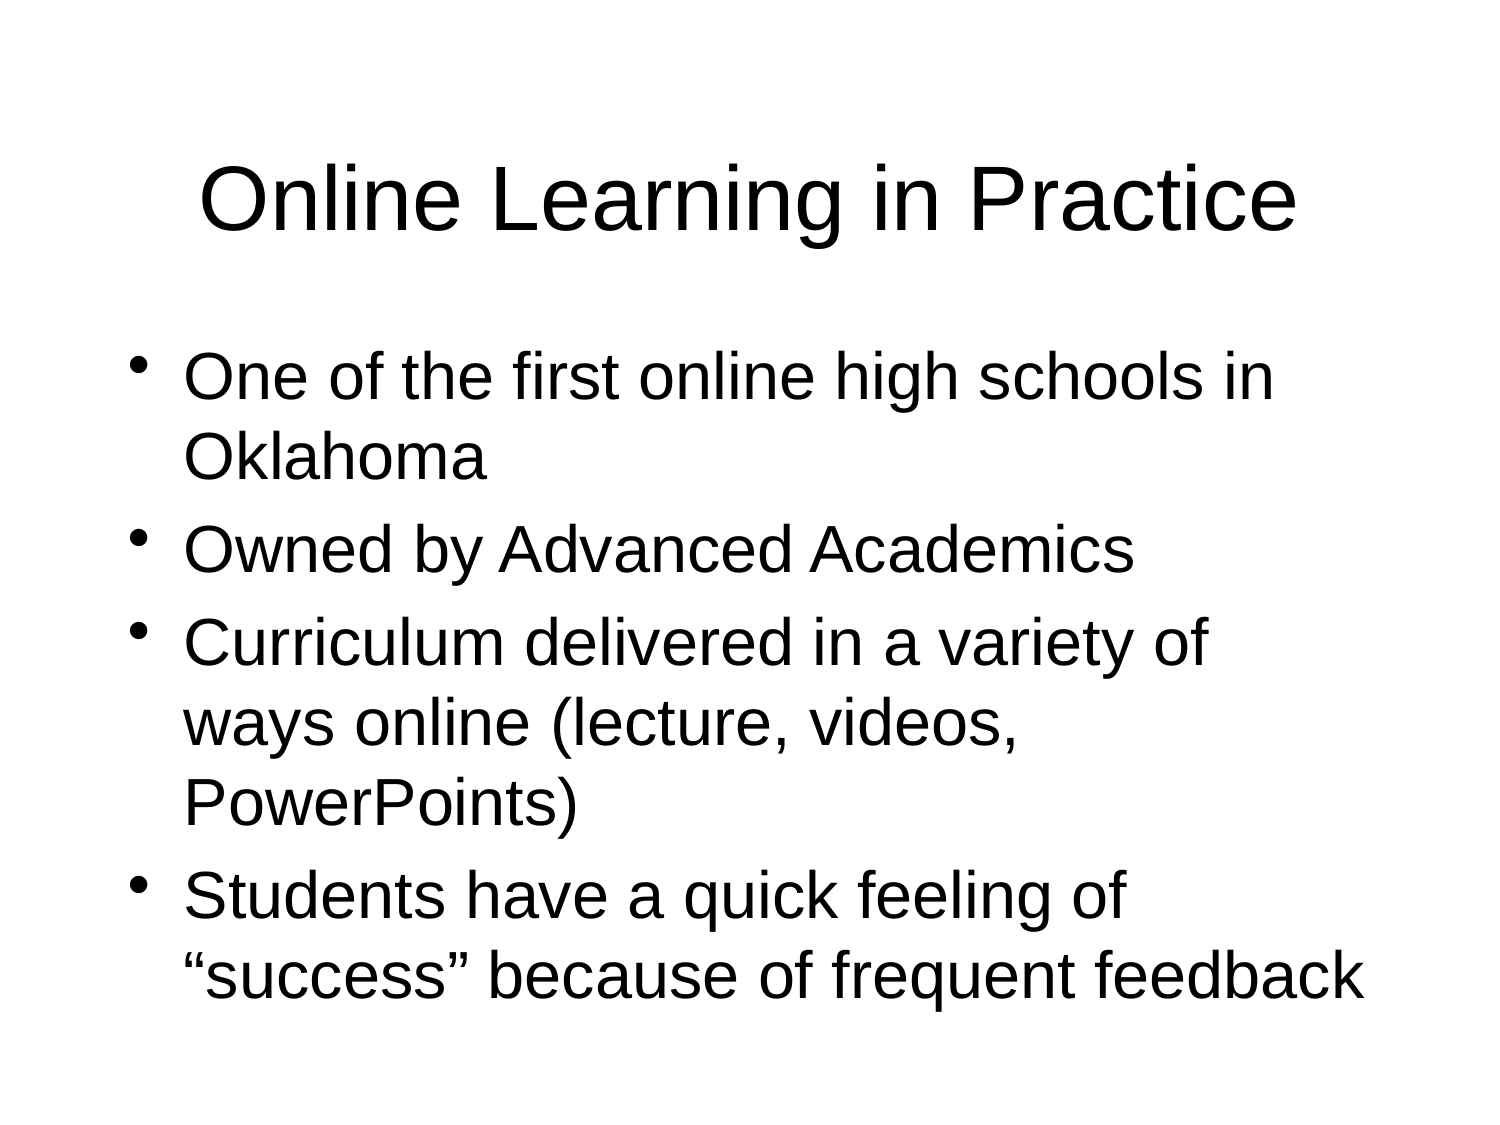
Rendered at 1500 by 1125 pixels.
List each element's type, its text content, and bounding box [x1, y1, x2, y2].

list One of the first online high schools in Oklahoma Owned by Advanced Academics Curriculum delivered in a variety of ways online (lecture, videos, PowerPoints) Students have a quick feeling of “success” because of frequent feedback [112, 324, 1388, 1001]
title Online Learning in Practice [112, 99, 1388, 288]
